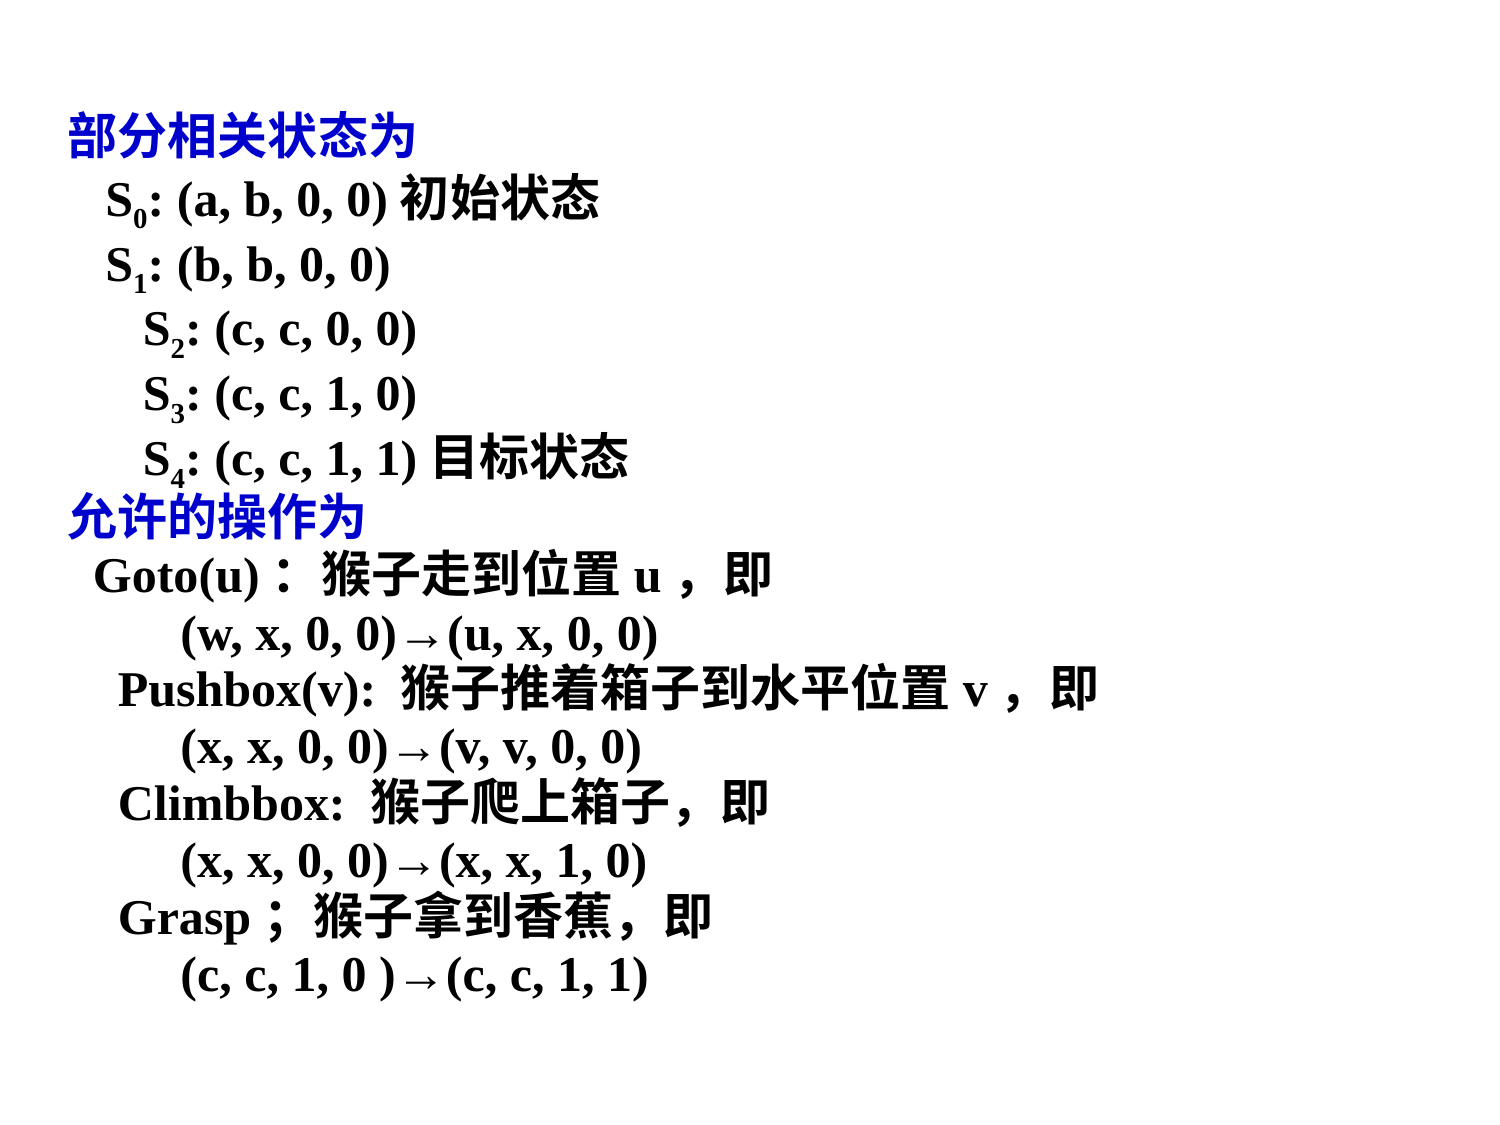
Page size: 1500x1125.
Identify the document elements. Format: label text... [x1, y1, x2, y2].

text_box 部分相关状态为 S0: (a, b, 0, 0)初始状态 S1: (b, b, 0, 0) S2: (c, c, 0, 0) S3: (c, c, 1, 0) S4: (c, c, 1, 1)目标状态 允许的操作为 Goto(u)：猴子走到位置u，即 (w, x, 0, 0)→(u, x, 0, 0) Pushbox(v): 猴子推着箱子到水平位置v，即 (x, x, 0, 0)→(v, v, 0, 0) Climbbox: 猴子爬上箱子，即 (x, x, 0, 0)→(x, x, 1, 0) Grasp；猴子拿到香蕉，即 (c, c, 1, 0 )→(c, c, 1, 1) [53, 101, 1436, 1011]
